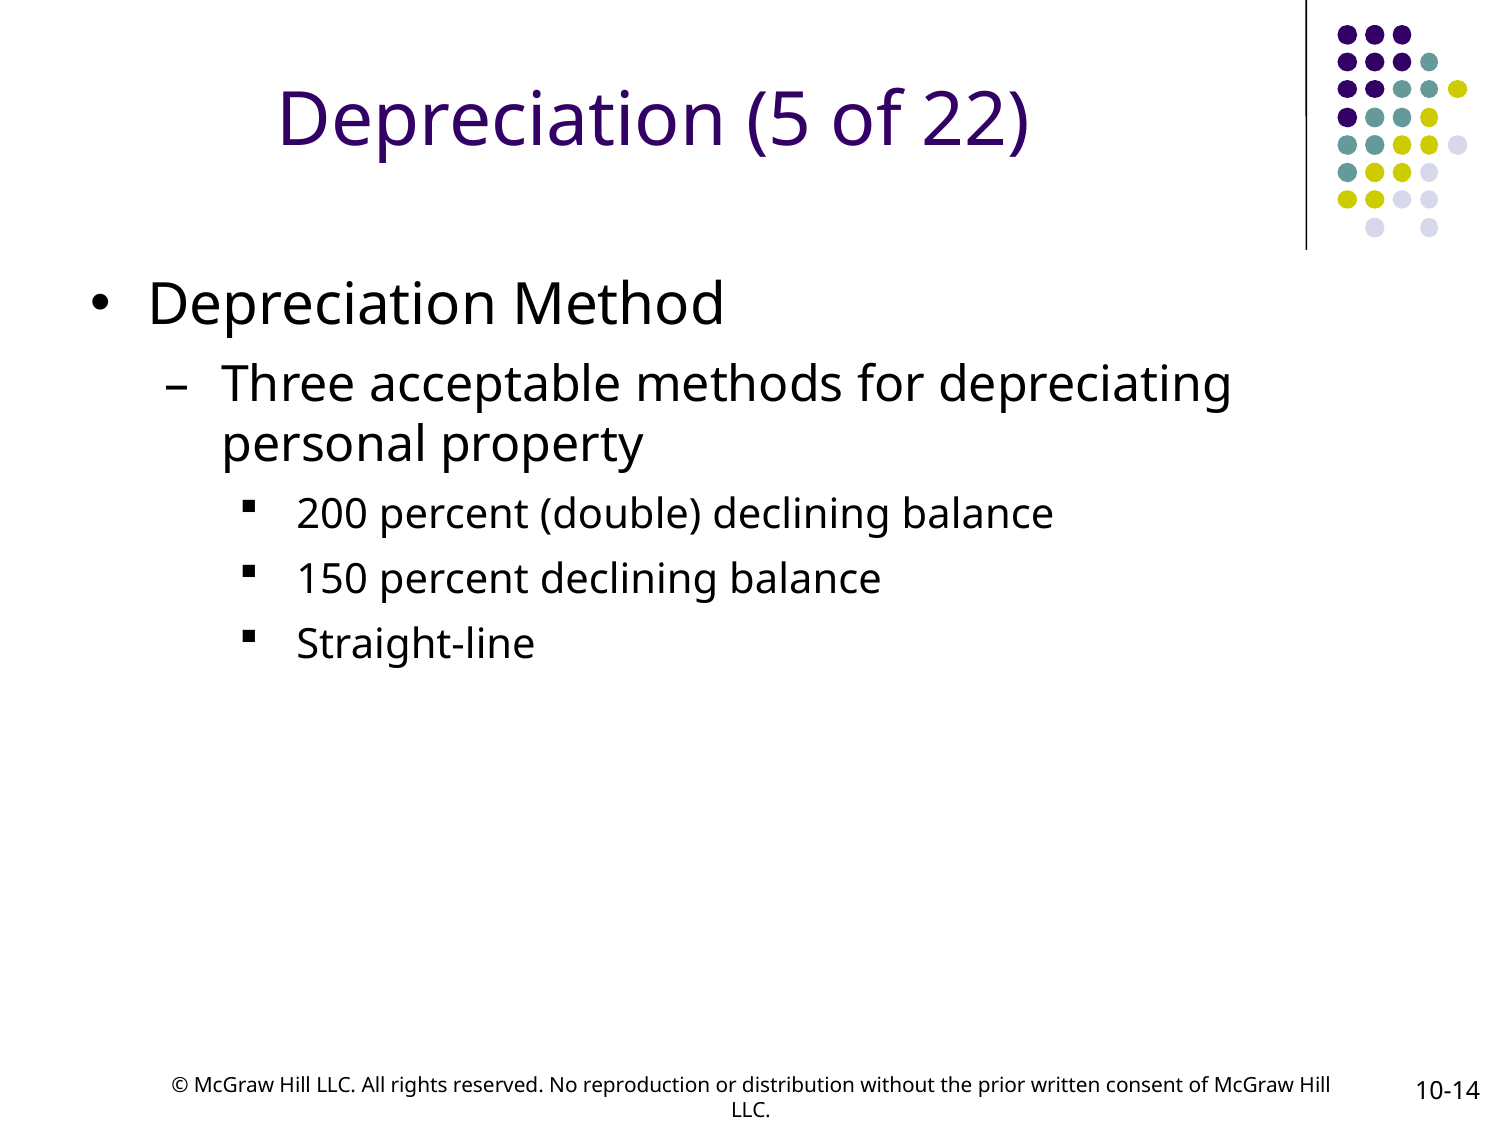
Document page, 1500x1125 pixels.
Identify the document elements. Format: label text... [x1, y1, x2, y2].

slide_number 10-14 [1345, 1061, 1496, 1122]
list Depreciation Method Three acceptable methods for depreciating personal property 200 percent (double) declining balance 150 percent declining balance Straight-line [75, 259, 1425, 1062]
title Depreciation (5 of 22) [32, 8, 1275, 234]
